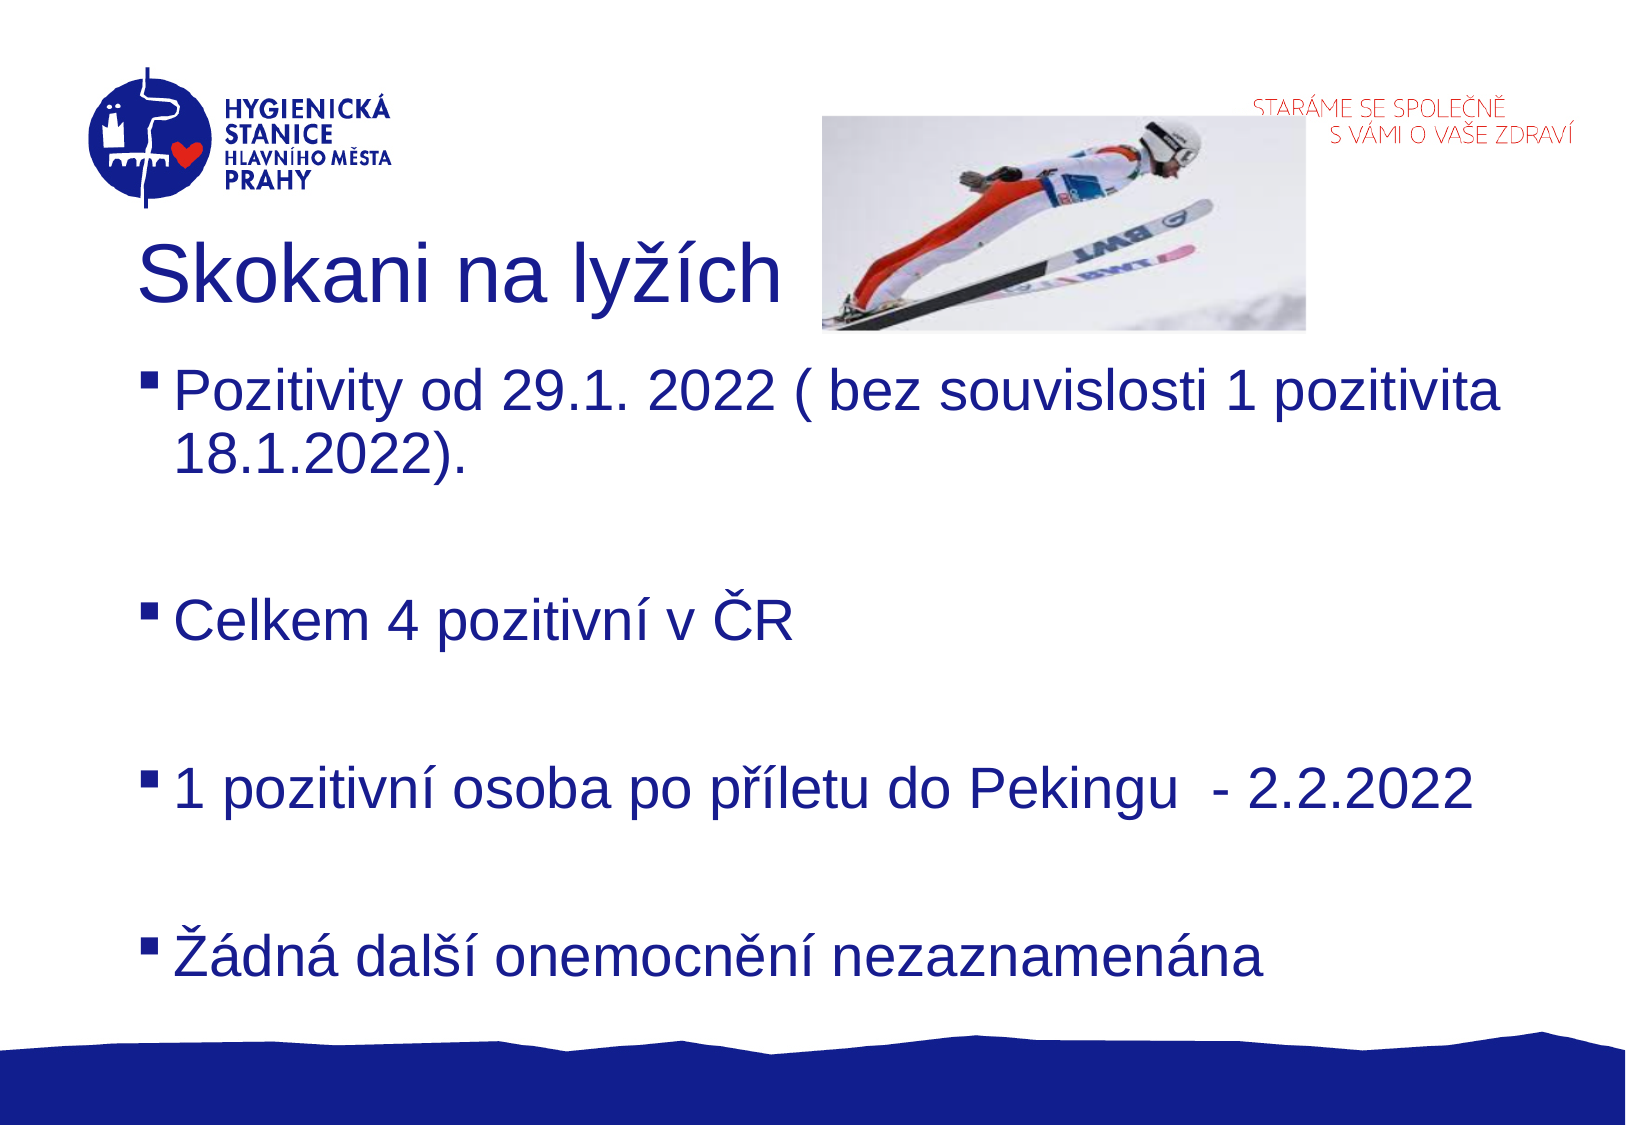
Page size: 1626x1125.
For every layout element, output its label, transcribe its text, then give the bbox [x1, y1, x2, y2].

picture [0, 0, 1626, 1125]
list Pozitivity od 29.1. 2022 ( bez souvislosti 1 pozitivita 18.1.2022). Celkem 4 pozitivní v ČR 1 pozitivní osoba po příletu do Pekingu - 2.2.2022 Žádná další onemocnění nezaznamenána [121, 352, 1523, 1010]
title Skokani na lyžích [121, 166, 1523, 352]
